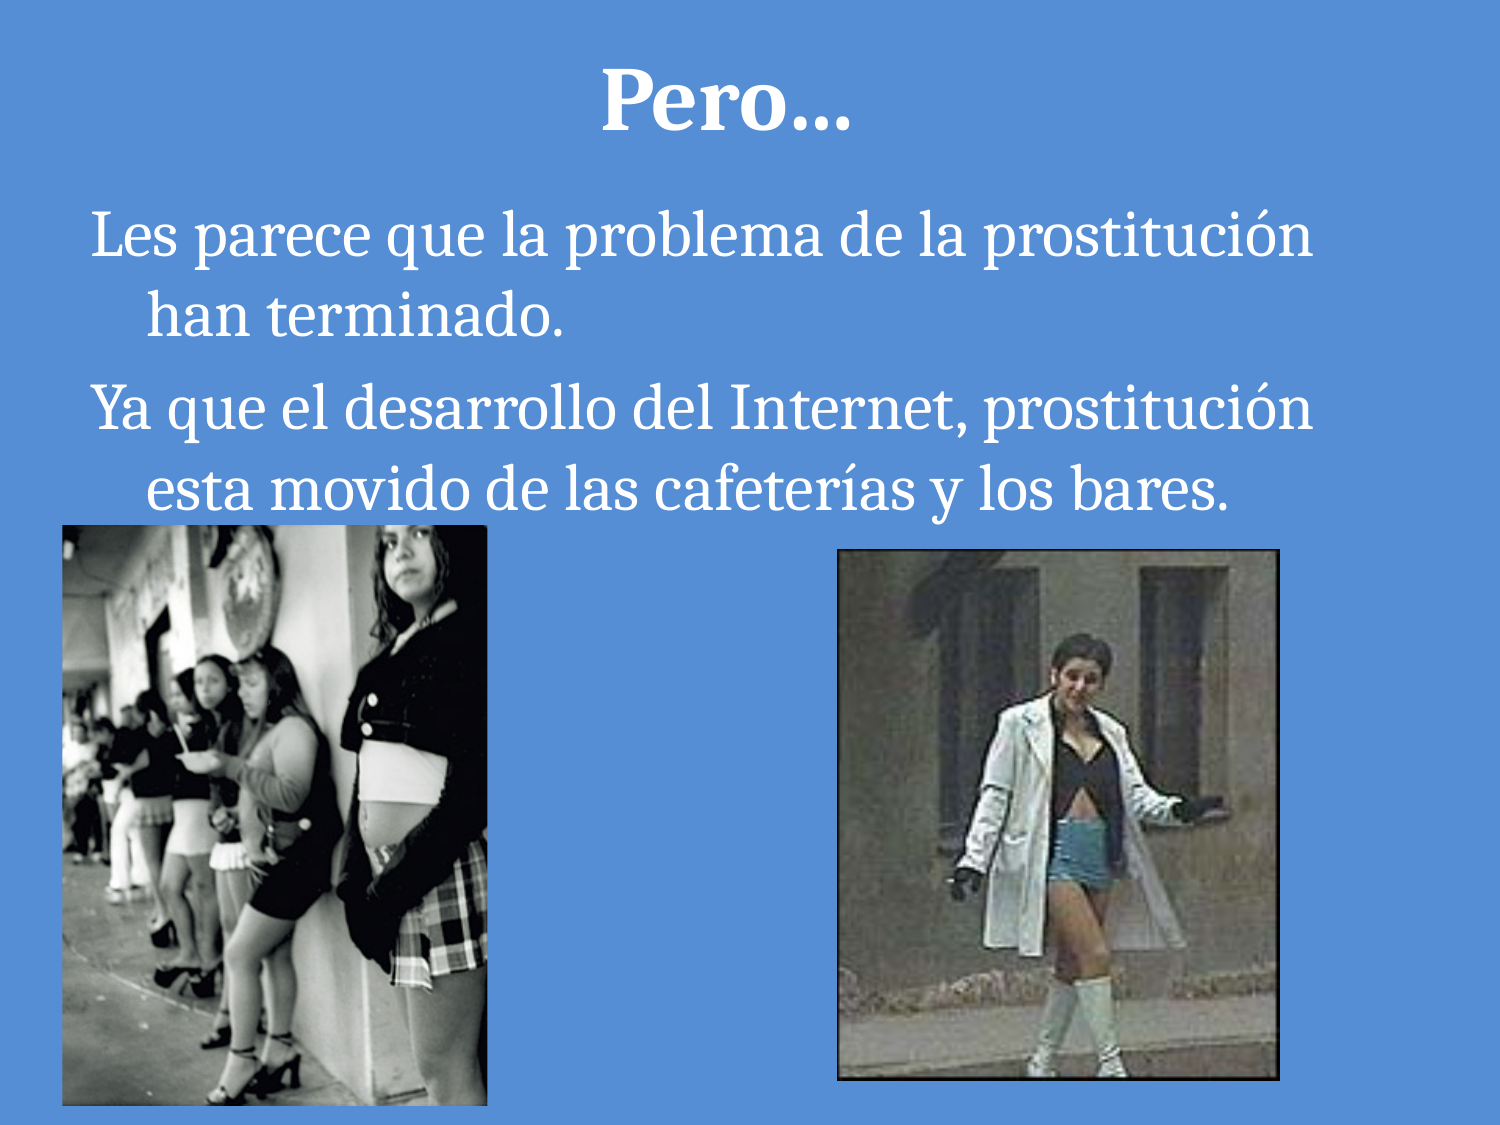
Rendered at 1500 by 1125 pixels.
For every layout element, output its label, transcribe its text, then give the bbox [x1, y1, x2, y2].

title Pero… [74, 0, 1426, 182]
picture [62, 524, 488, 1106]
list Les parece que la problema de la prostitución han terminado. Ya que el desarrollo del Internet, prostitución esta movido de las cafeterías y los bares. [74, 182, 1426, 926]
picture [837, 549, 1280, 1081]
